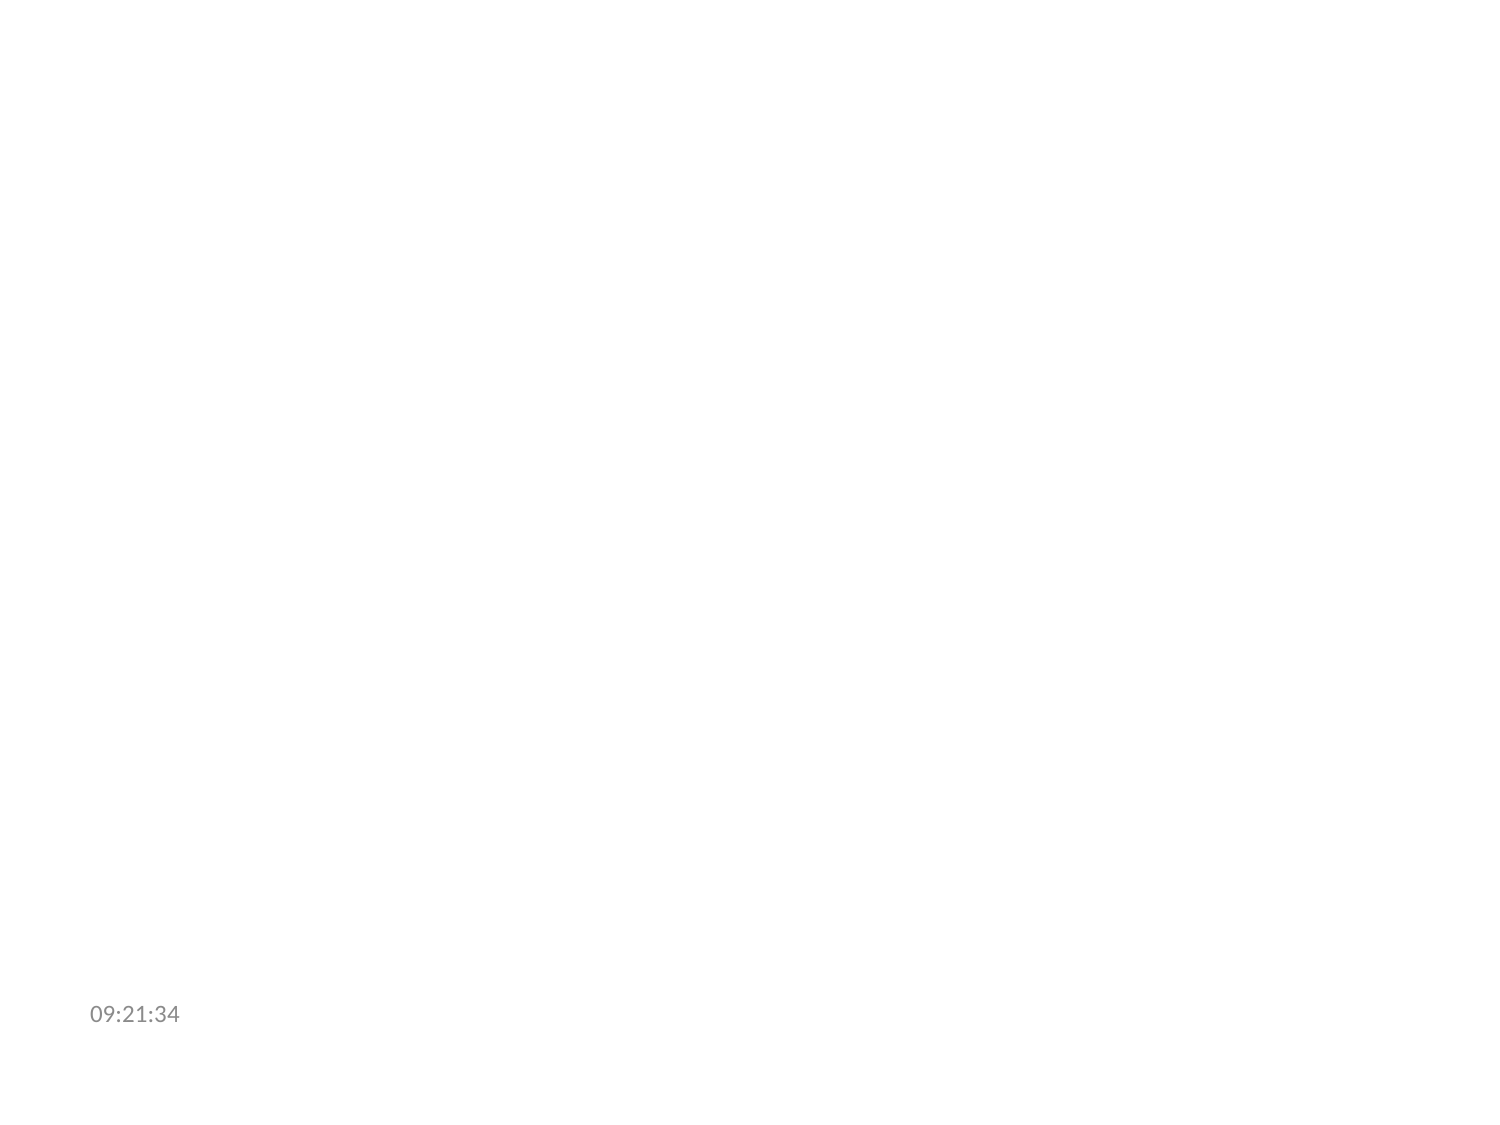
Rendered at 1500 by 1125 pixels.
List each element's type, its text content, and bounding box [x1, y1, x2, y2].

text_box 15:35:09 [75, 982, 425, 1043]
